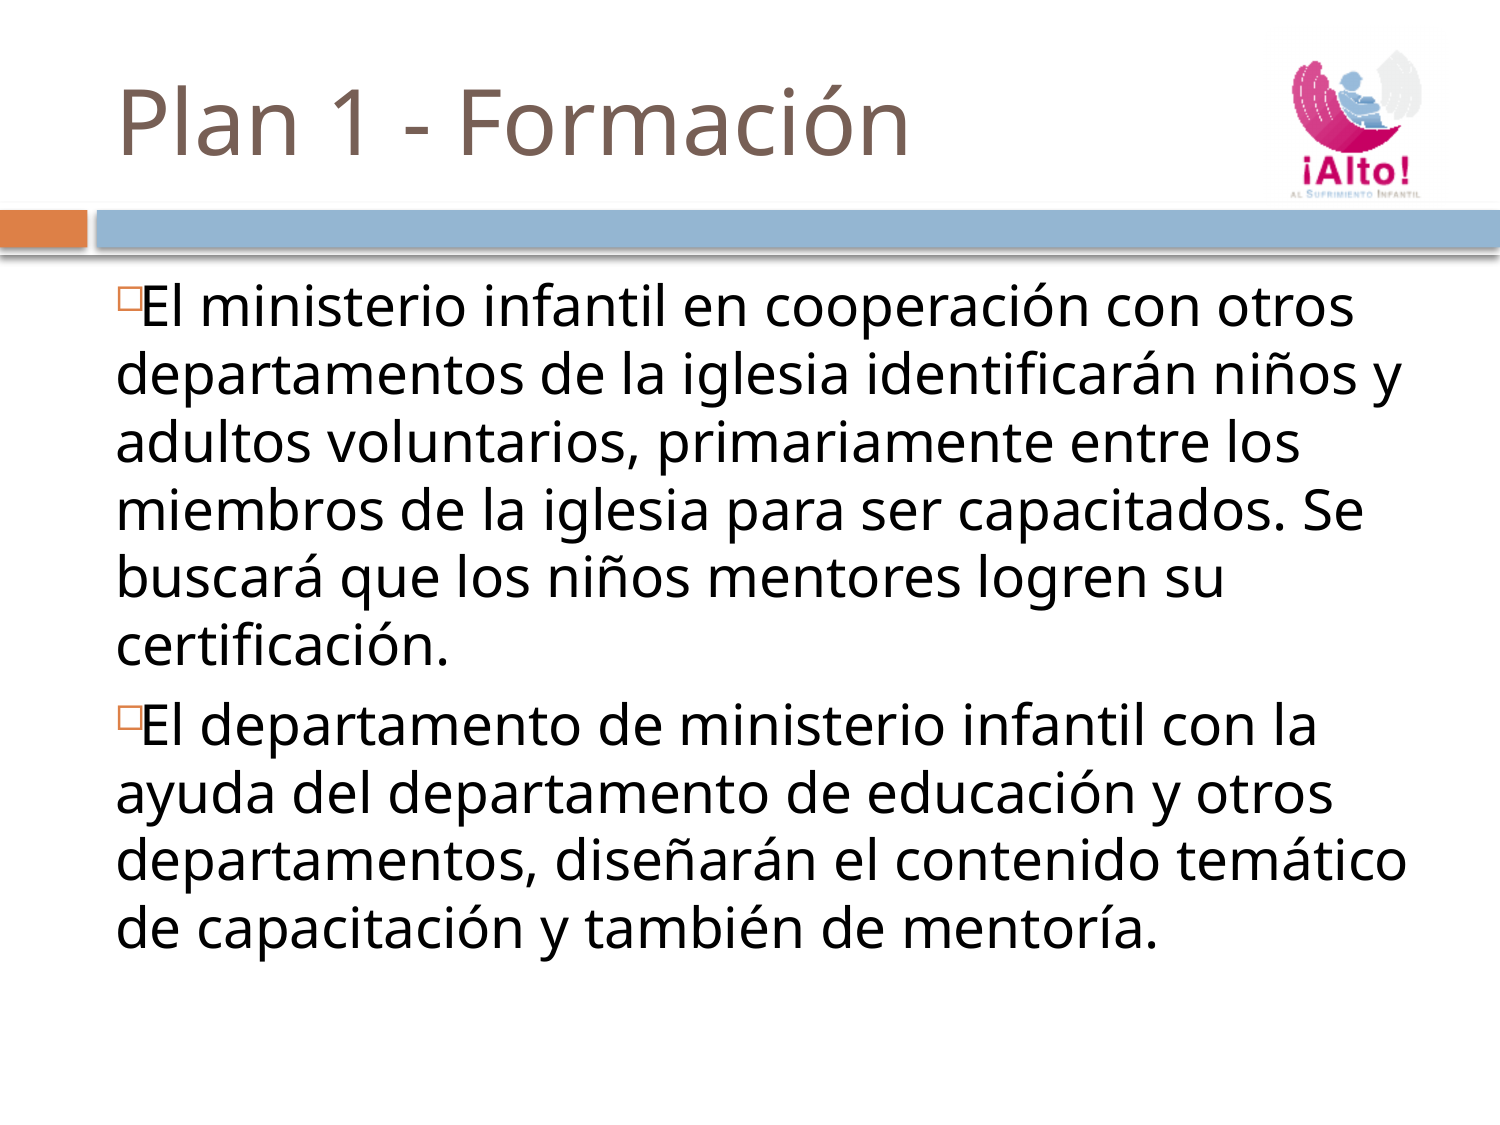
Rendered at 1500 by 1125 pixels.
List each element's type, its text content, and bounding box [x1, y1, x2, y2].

picture [1262, 24, 1451, 213]
title Plan 1 - Formación [100, 37, 1256, 200]
list El ministerio infantil en cooperación con otros departamentos de la iglesia identificarán niños y adultos voluntarios, primariamente entre los miembros de la iglesia para ser capacitados. Se buscará que los niños mentores logren su certificación. El departamento de ministerio infantil con la ayuda del departamento de educación y otros departamentos, diseñarán el contenido temático de capacitación y también de mentoría. [100, 262, 1438, 1000]
